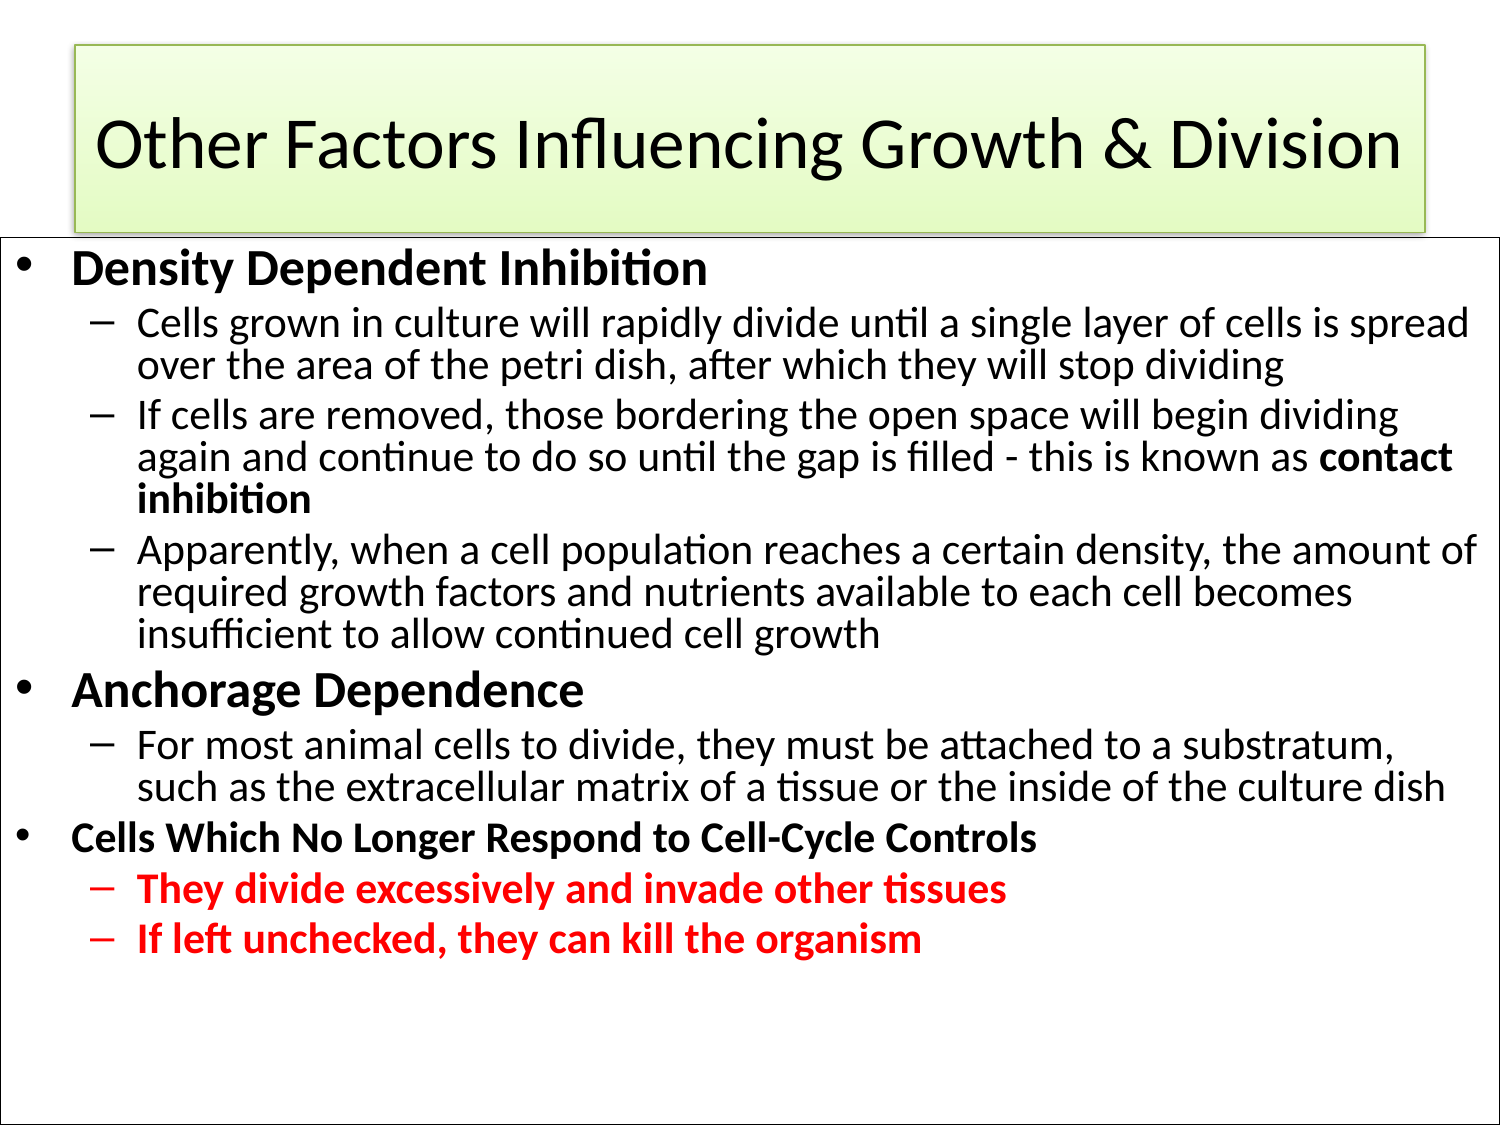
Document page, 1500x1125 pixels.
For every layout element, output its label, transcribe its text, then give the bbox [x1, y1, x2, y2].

list Density Dependent Inhibition Cells grown in culture will rapidly divide until a single layer of cells is spread over the area of the petri dish, after which they will stop dividing If cells are removed, those bordering the open space will begin dividing again and continue to do so until the gap is filled - this is known as contact inhibition Apparently, when a cell population reaches a certain density, the amount of required growth factors and nutrients available to each cell becomes insufficient to allow continued cell growth Anchorage Dependence For most animal cells to divide, they must be attached to a substratum, such as the extracellular matrix of a tissue or the inside of the culture dish Cells Which No Longer Respond to Cell-Cycle Controls They divide excessively and invade other tissues If left unchecked, they can kill the organism [0, 237, 1500, 1125]
title Other Factors Influencing Growth & Division [74, 44, 1426, 233]
